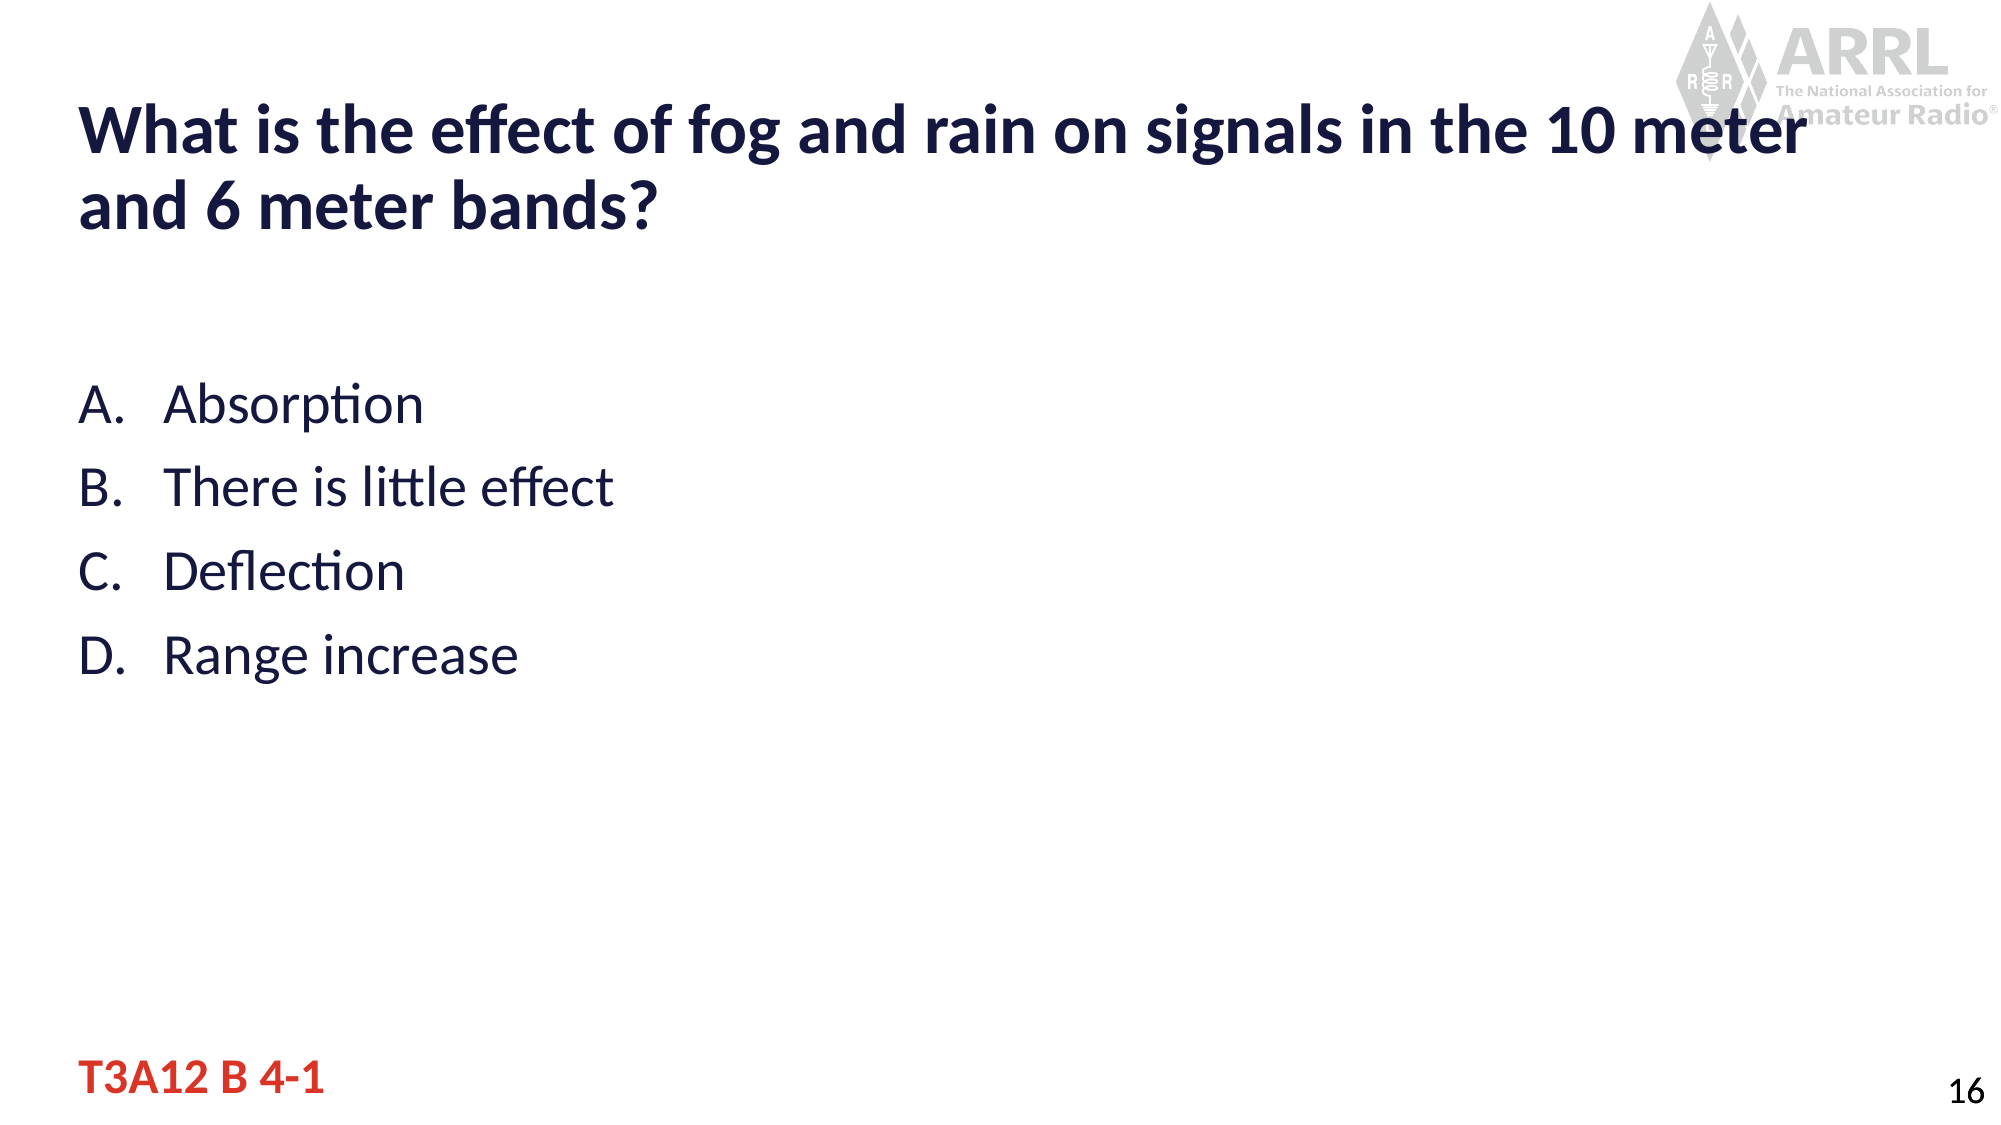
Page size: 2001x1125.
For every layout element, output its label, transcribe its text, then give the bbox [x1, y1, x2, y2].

list Absorption There is little effect Deflection Range increase [63, 365, 1863, 989]
text_box T3A12 B 4-1 [63, 1036, 921, 1112]
title What is the effect of fog and rain on signals in the 10 meter and 6 meter bands? [63, 59, 1863, 278]
picture [1674, 0, 2000, 164]
